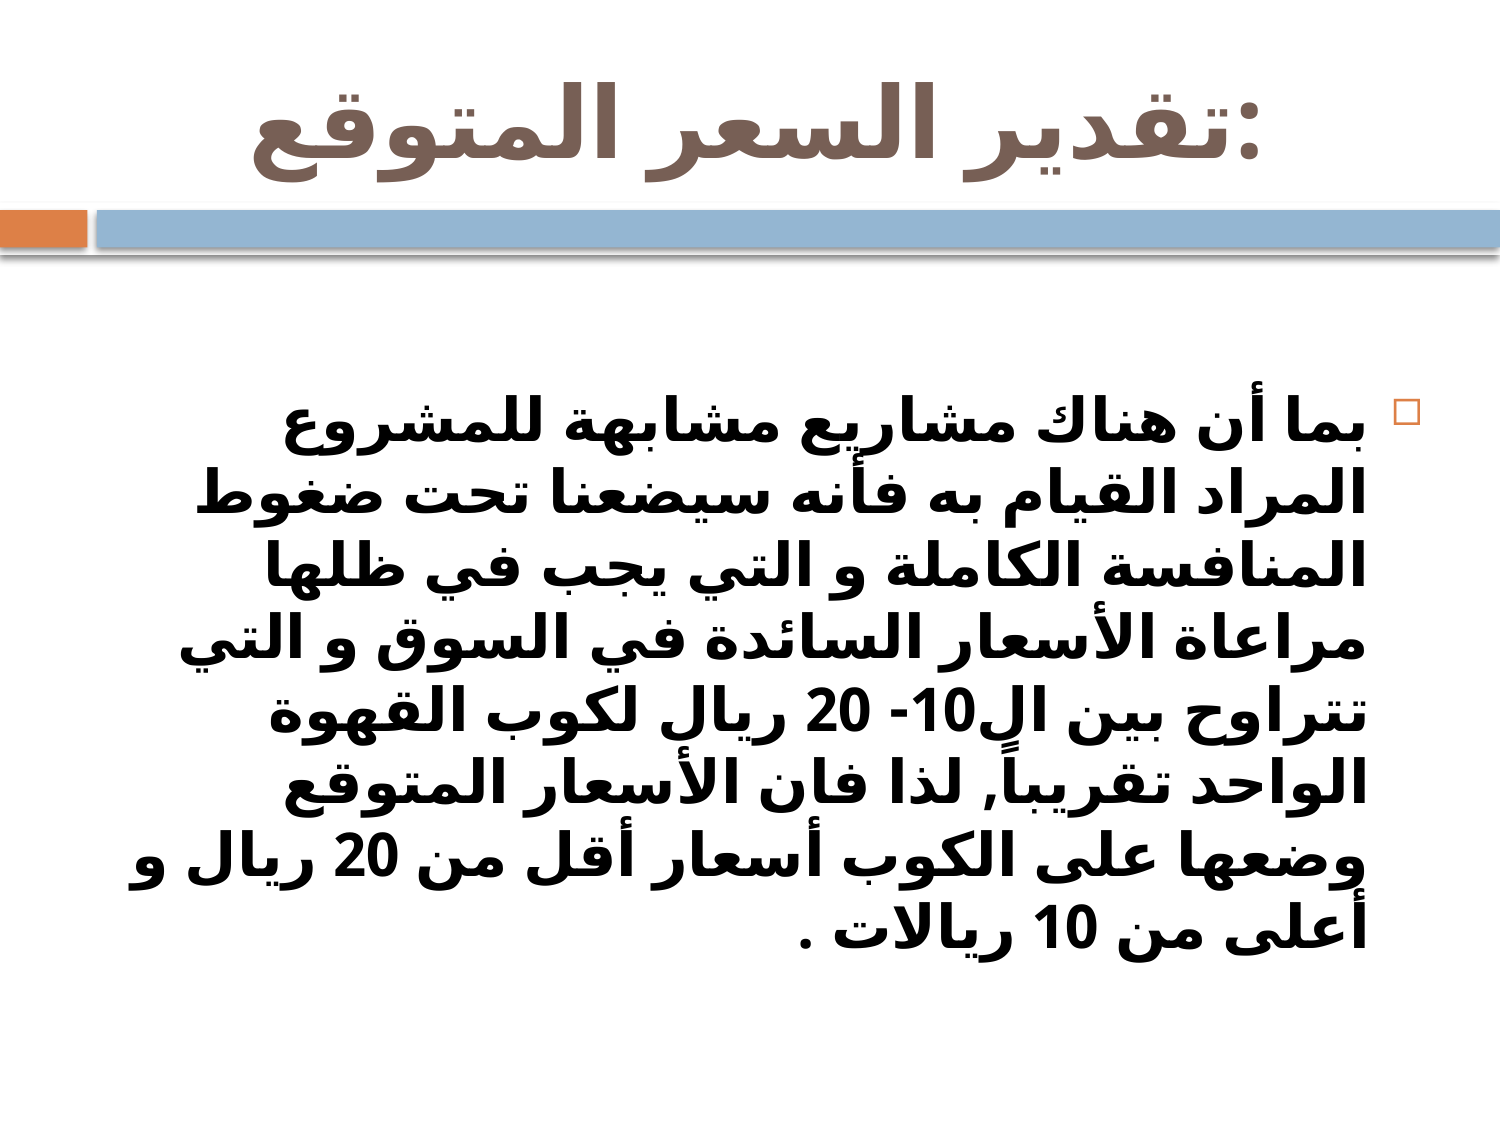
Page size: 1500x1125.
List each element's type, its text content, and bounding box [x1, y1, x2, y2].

list بما أن هناك مشاريع مشابهة للمشروع المراد القيام به فأنه سيضعنا تحت ضغوط المنافسة الكاملة و التي يجب في ظلها مراعاة الأسعار السائدة في السوق و التي تتراوح بين ال10- 20 ريال لكوب القهوة الواحد تقريباً, لذا فان الأسعار المتوقع وضعها على الكوب أسعار أقل من 20 ريال و أعلى من 10 ريالات . [100, 373, 1438, 981]
title تقدير السعر المتوقع: [100, 37, 1438, 200]
